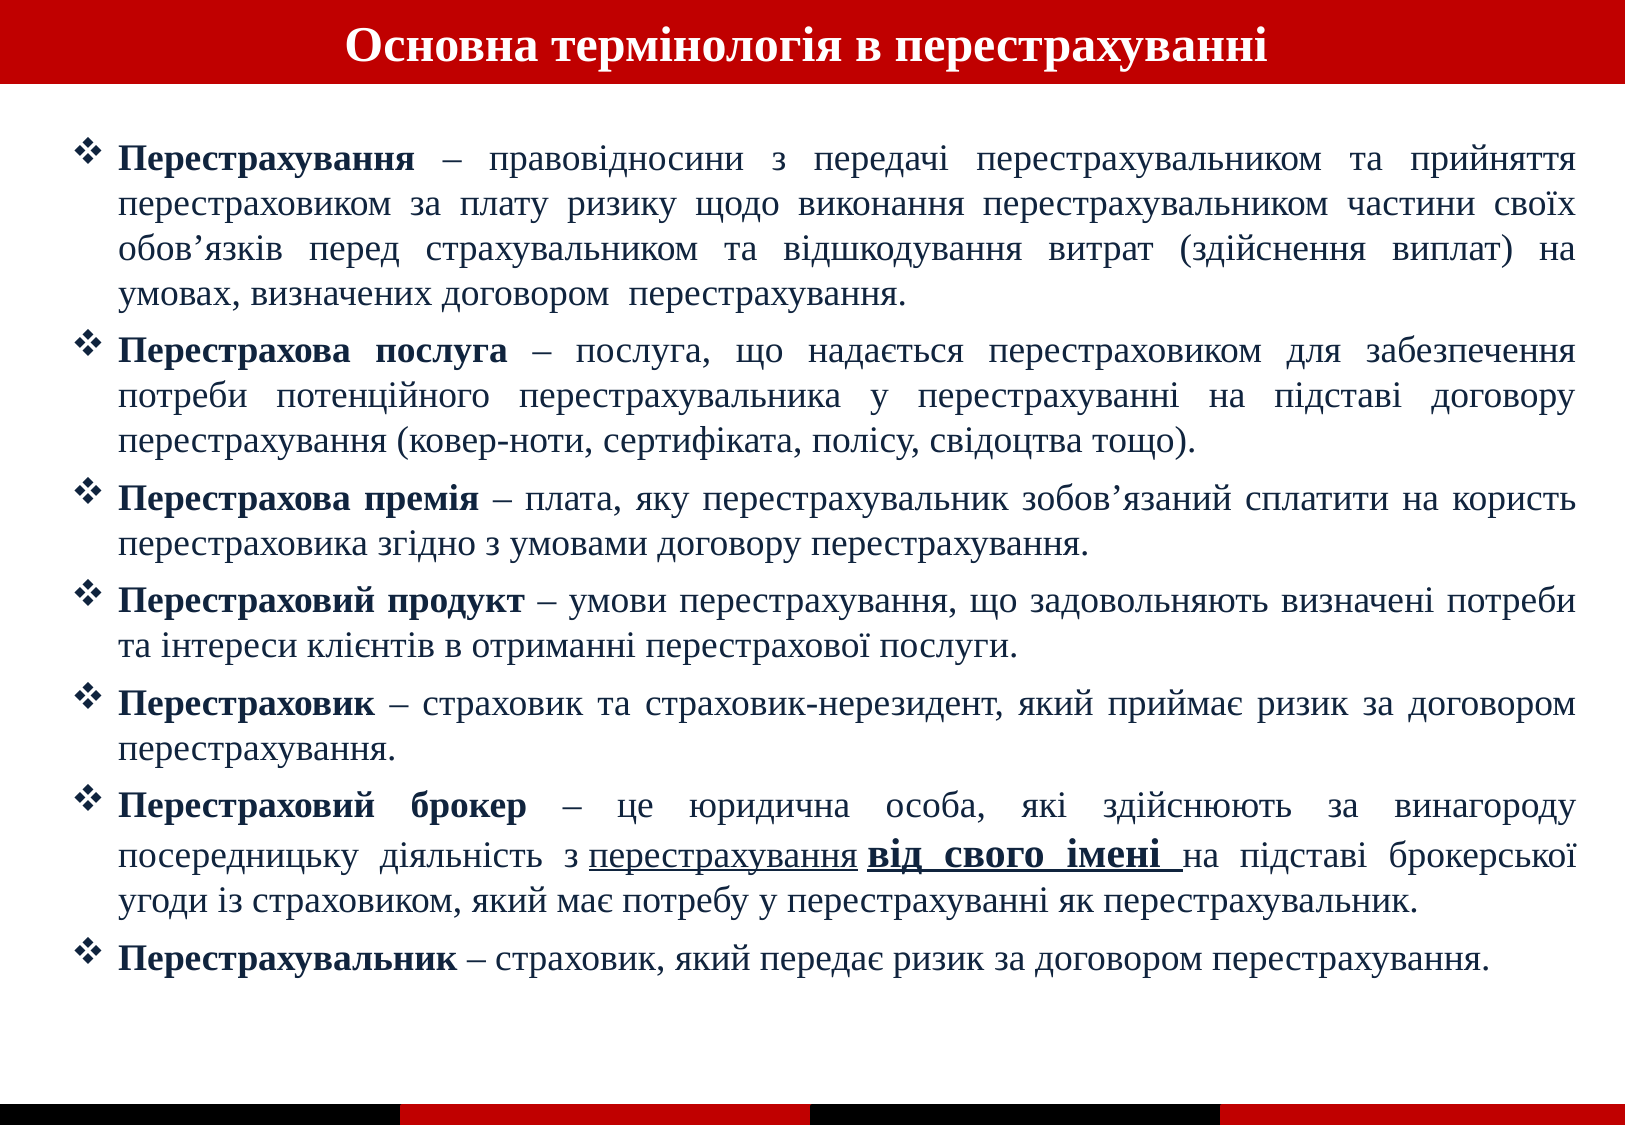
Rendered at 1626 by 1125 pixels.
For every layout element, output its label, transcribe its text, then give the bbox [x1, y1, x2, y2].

text_box Основна термінологія в перестрахуванні [0, 0, 1625, 84]
text_box [1220, 1104, 1625, 1125]
text_box Перестрахування – правовідносини з передачі перестрахувальником та прийняття перестраховиком за плату ризику щодо виконання перестрахувальником частини своїх обов’язків перед страхувальником та відшкодування витрат (здійснення виплат) на умовах, визначених договором перестрахування. Перестрахова послуга – послуга, що надається перестраховиком для забезпечення потреби потенційного перестрахувальника у перестрахуванні на підставі договору перестрахування (ковер-ноти, сертифіката, полісу, свідоцтва тощо). Перестрахова премія – плата, яку перестрахувальник зобов’язаний сплатити на користь перестраховика згідно з умовами договору перестрахування. Перестраховий продукт – умови перестрахування, що задовольняють визначені потреби та інтереси клієнтів в отриманні перестрахової послуги. Перестраховик – страховик та страховик-нерезидент, який приймає ризик за договором перестрахування. Перестраховий брокер – це юридична особа, які здійснюють за винагороду посередницьку діяльність з перестрахування від свого імені на підставі брокерської угоди із страховиком, який має потребу у перестрахуванні як перестрахувальник. Перестрахувальник – страховик, який передає ризик за договором перестрахування. [56, 125, 1593, 986]
text_box [400, 1104, 810, 1125]
text_box [810, 1104, 1220, 1125]
text_box [0, 1104, 400, 1125]
